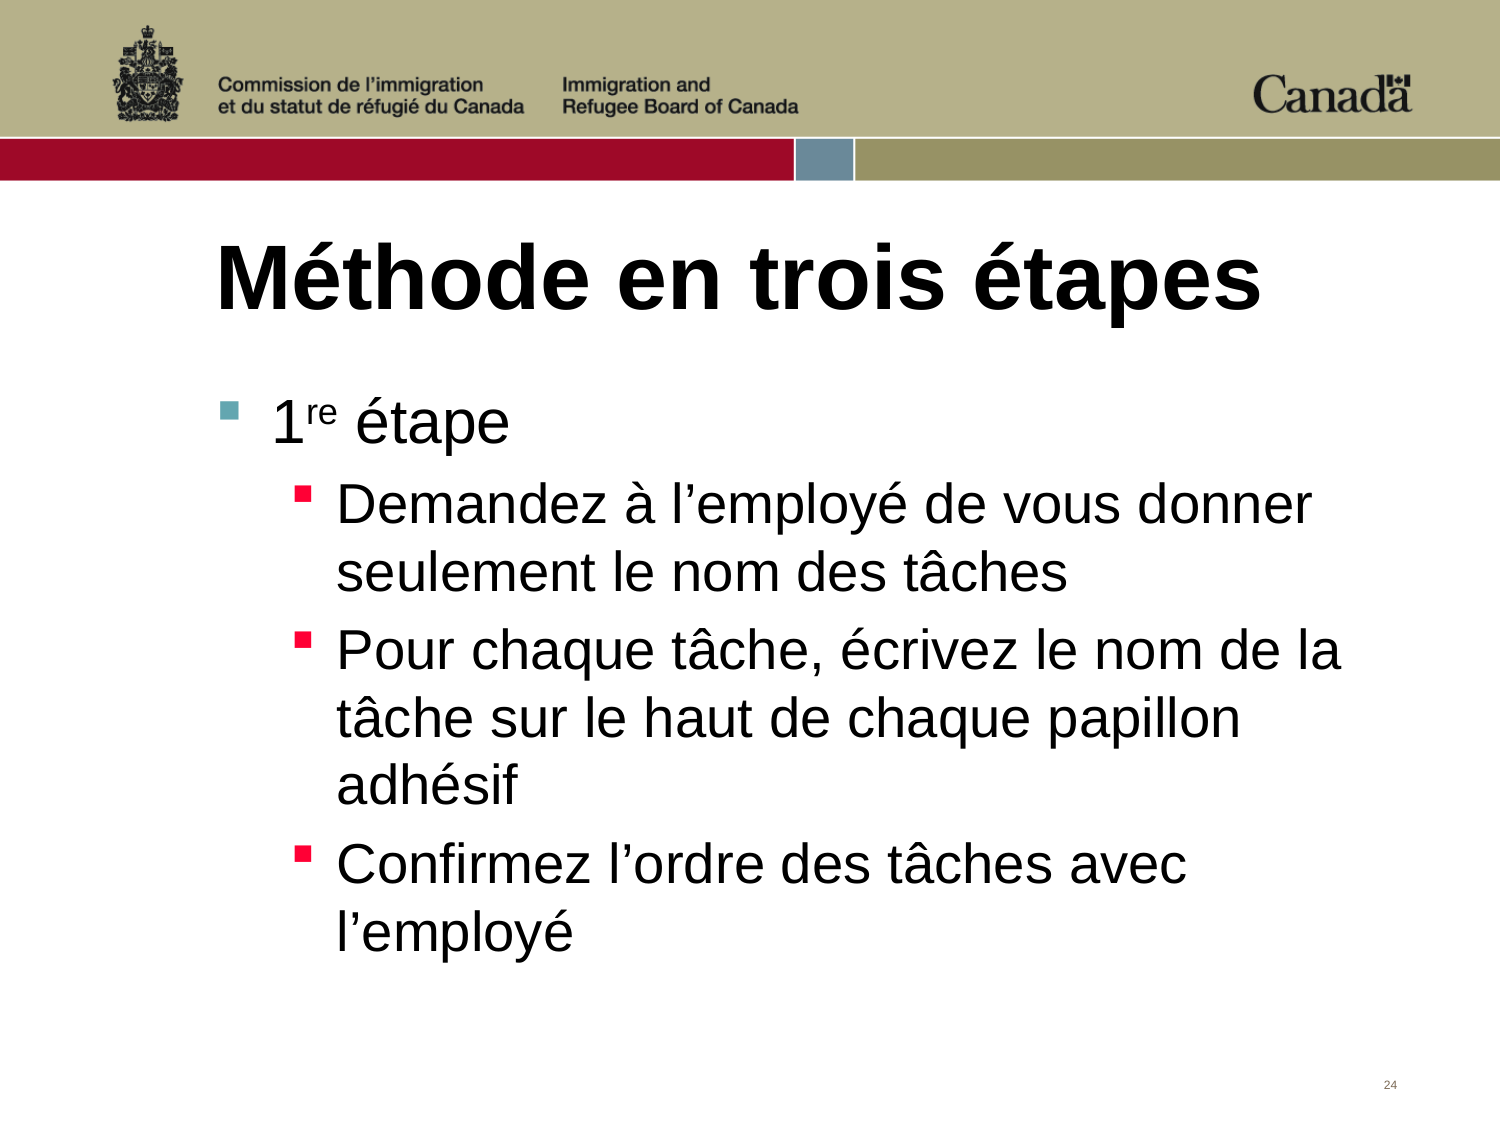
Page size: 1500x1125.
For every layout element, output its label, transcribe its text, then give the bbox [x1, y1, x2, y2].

list 1re étape Demandez à l’employé de vous donner seulement le nom des tâches Pour chaque tâche, écrivez le nom de la tâche sur le haut de chaque papillon adhésif Confirmez l’ordre des tâches avec l’employé [200, 373, 1413, 976]
slide_number 24 [1100, 1025, 1413, 1100]
title Méthode en trois étapes [200, 237, 1413, 373]
picture [0, 0, 1500, 1125]
